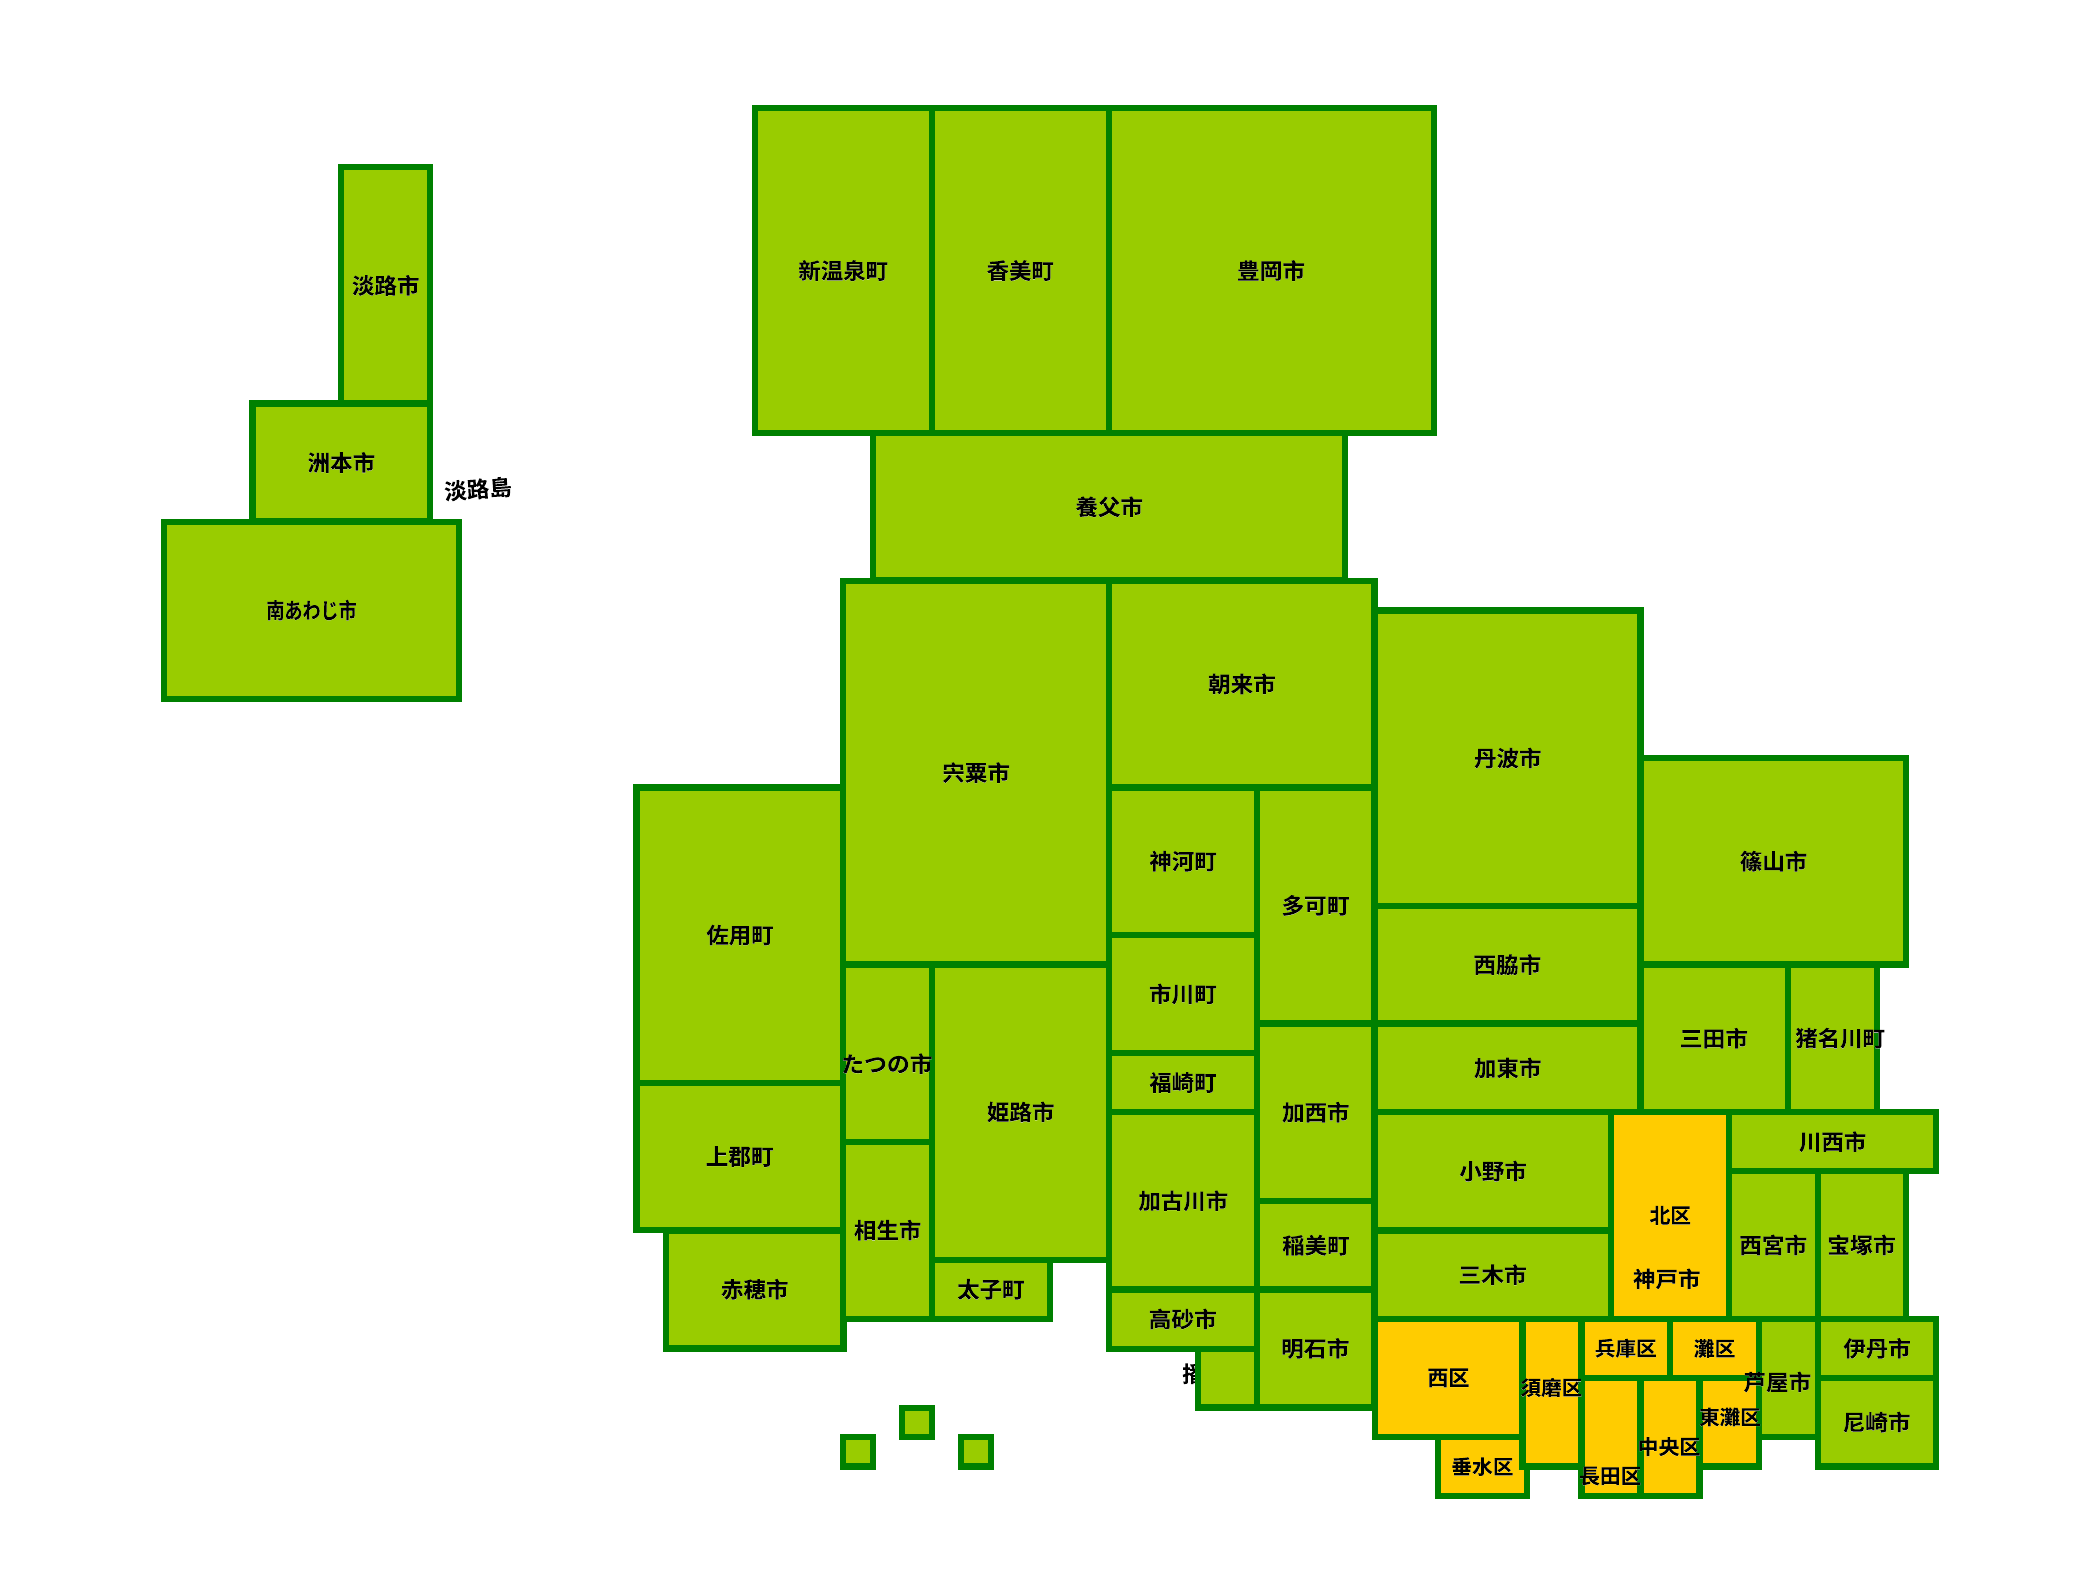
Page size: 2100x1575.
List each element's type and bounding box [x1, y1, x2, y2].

text_box [163, 108, 1937, 1467]
text_box [267, 259, 1911, 1487]
text_box [1374, 1493, 1759, 1497]
